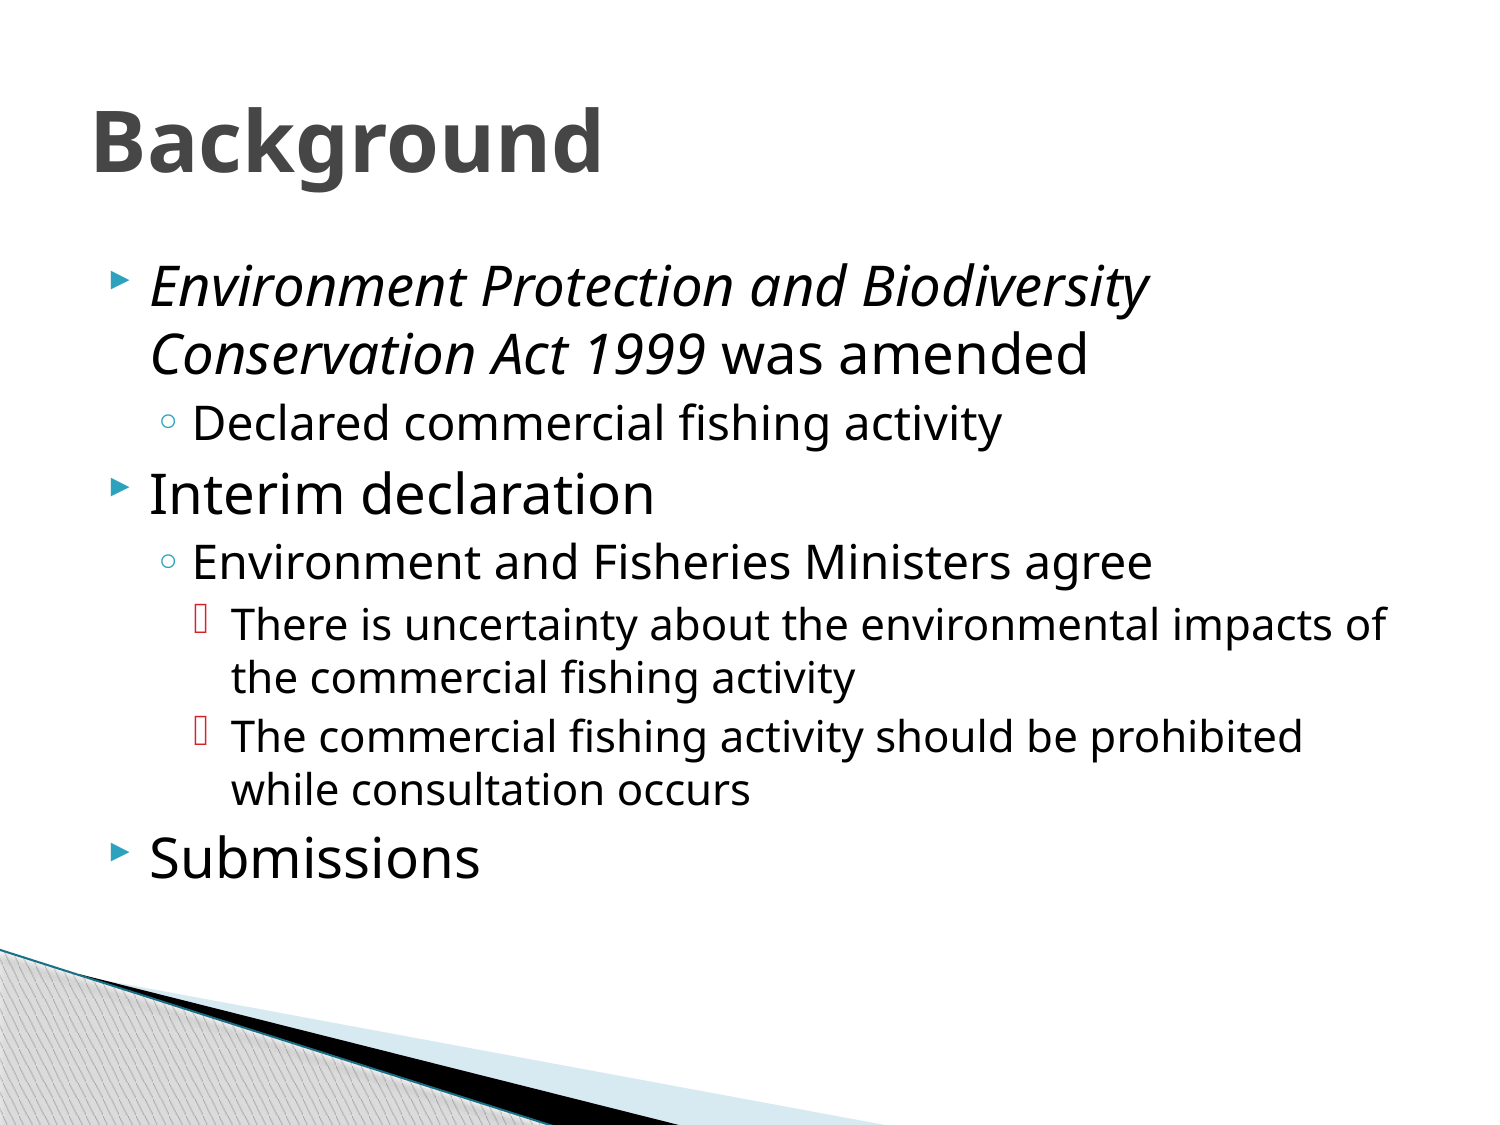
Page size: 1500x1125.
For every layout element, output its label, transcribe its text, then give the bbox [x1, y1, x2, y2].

title Background [75, 45, 1425, 233]
list Environment Protection and Biodiversity Conservation Act 1999 was amended Declared commercial fishing activity Interim declaration Environment and Fisheries Ministers agree There is uncertainty about the environmental impacts of the commercial fishing activity The commercial fishing activity should be prohibited while consultation occurs Submissions [75, 243, 1425, 986]
